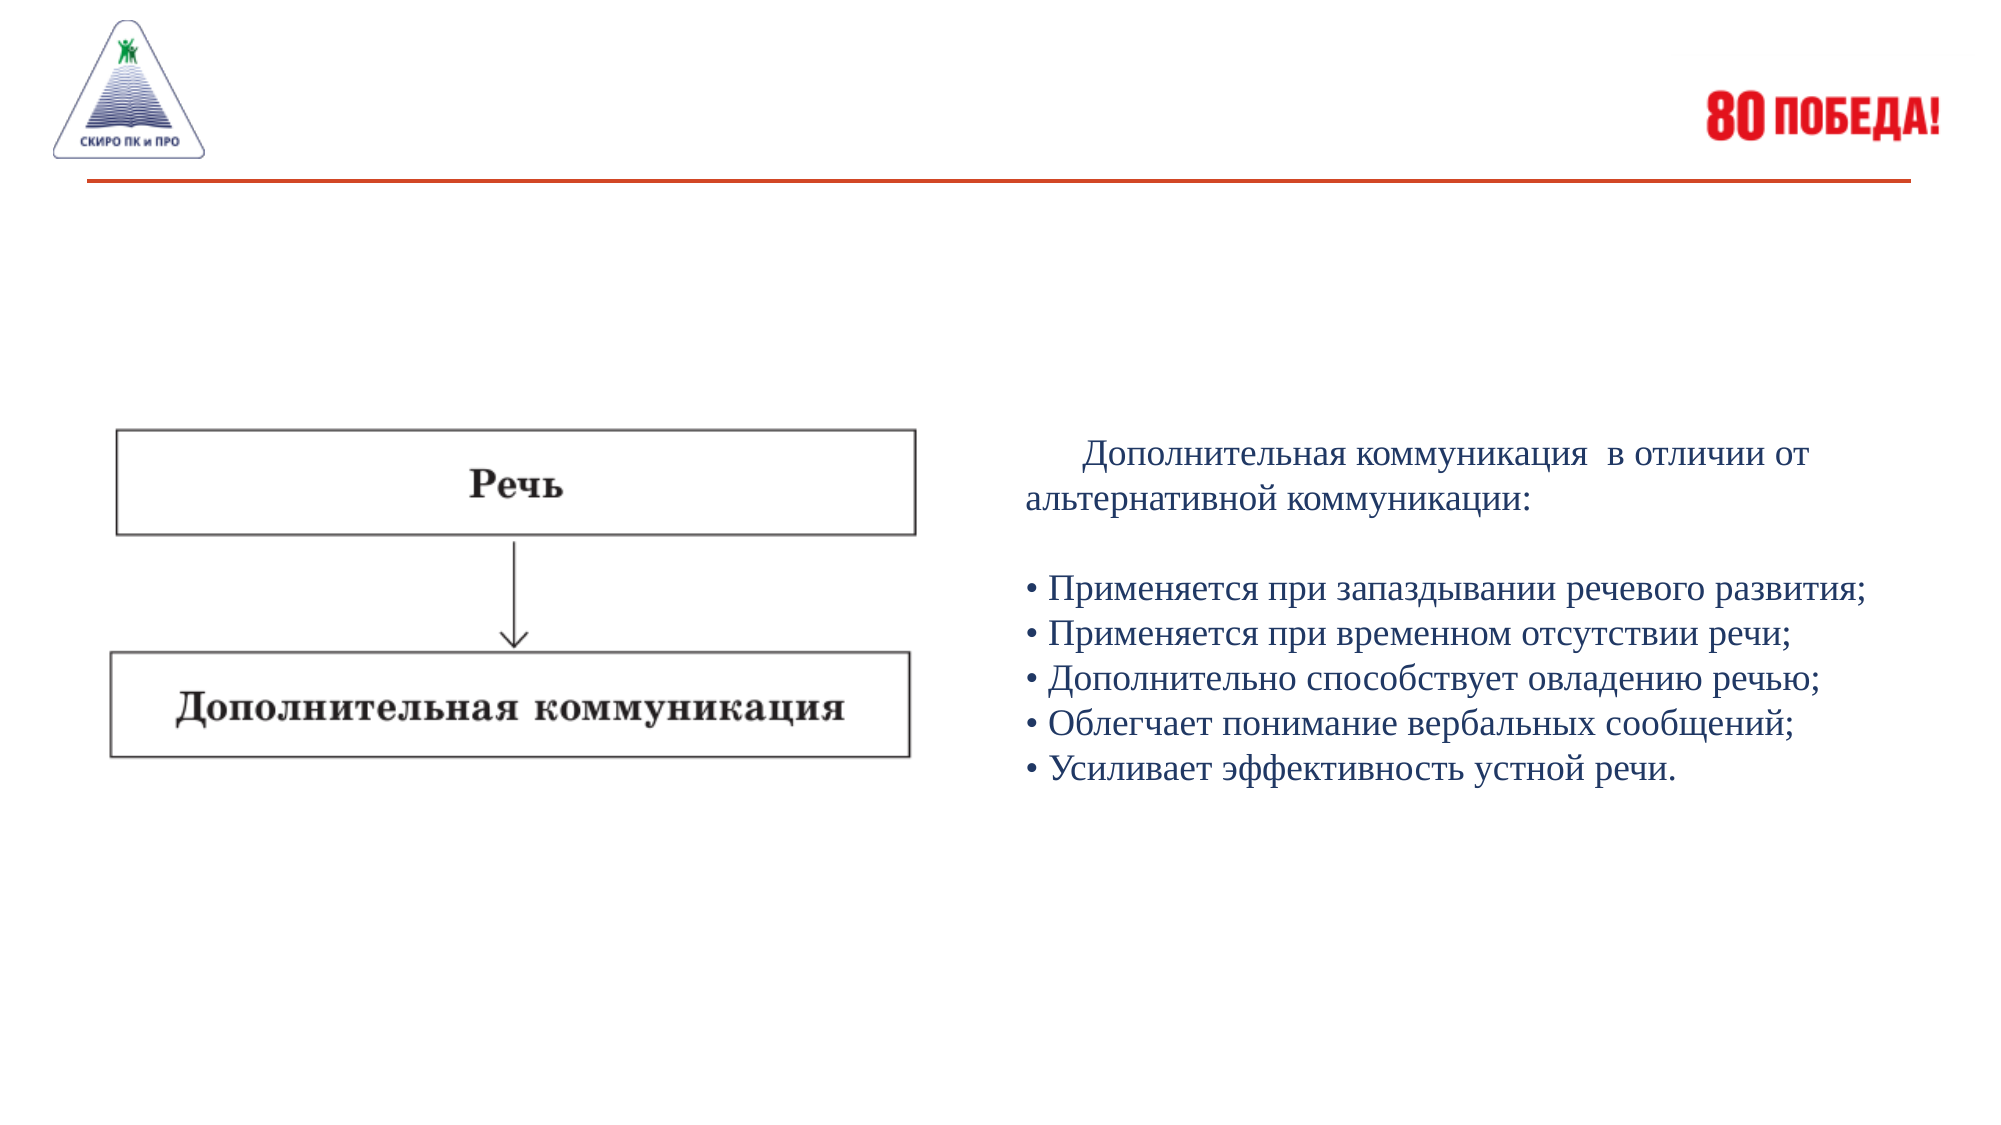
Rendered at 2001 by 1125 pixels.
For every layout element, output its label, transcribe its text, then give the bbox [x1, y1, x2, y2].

picture [1671, 54, 1975, 177]
picture [53, 20, 205, 159]
picture [66, 377, 970, 797]
text_box Дополнительная коммуникация в отличии от альтернативной коммуникации: • Применяется при запаздывании речевого развития; • Применяется при временном отсутствии речи; • Дополнительно способствует овладению речью; • Облегчает понимание вербальных сообщений; • Усиливает эффективность устной речи. [1010, 420, 1895, 796]
